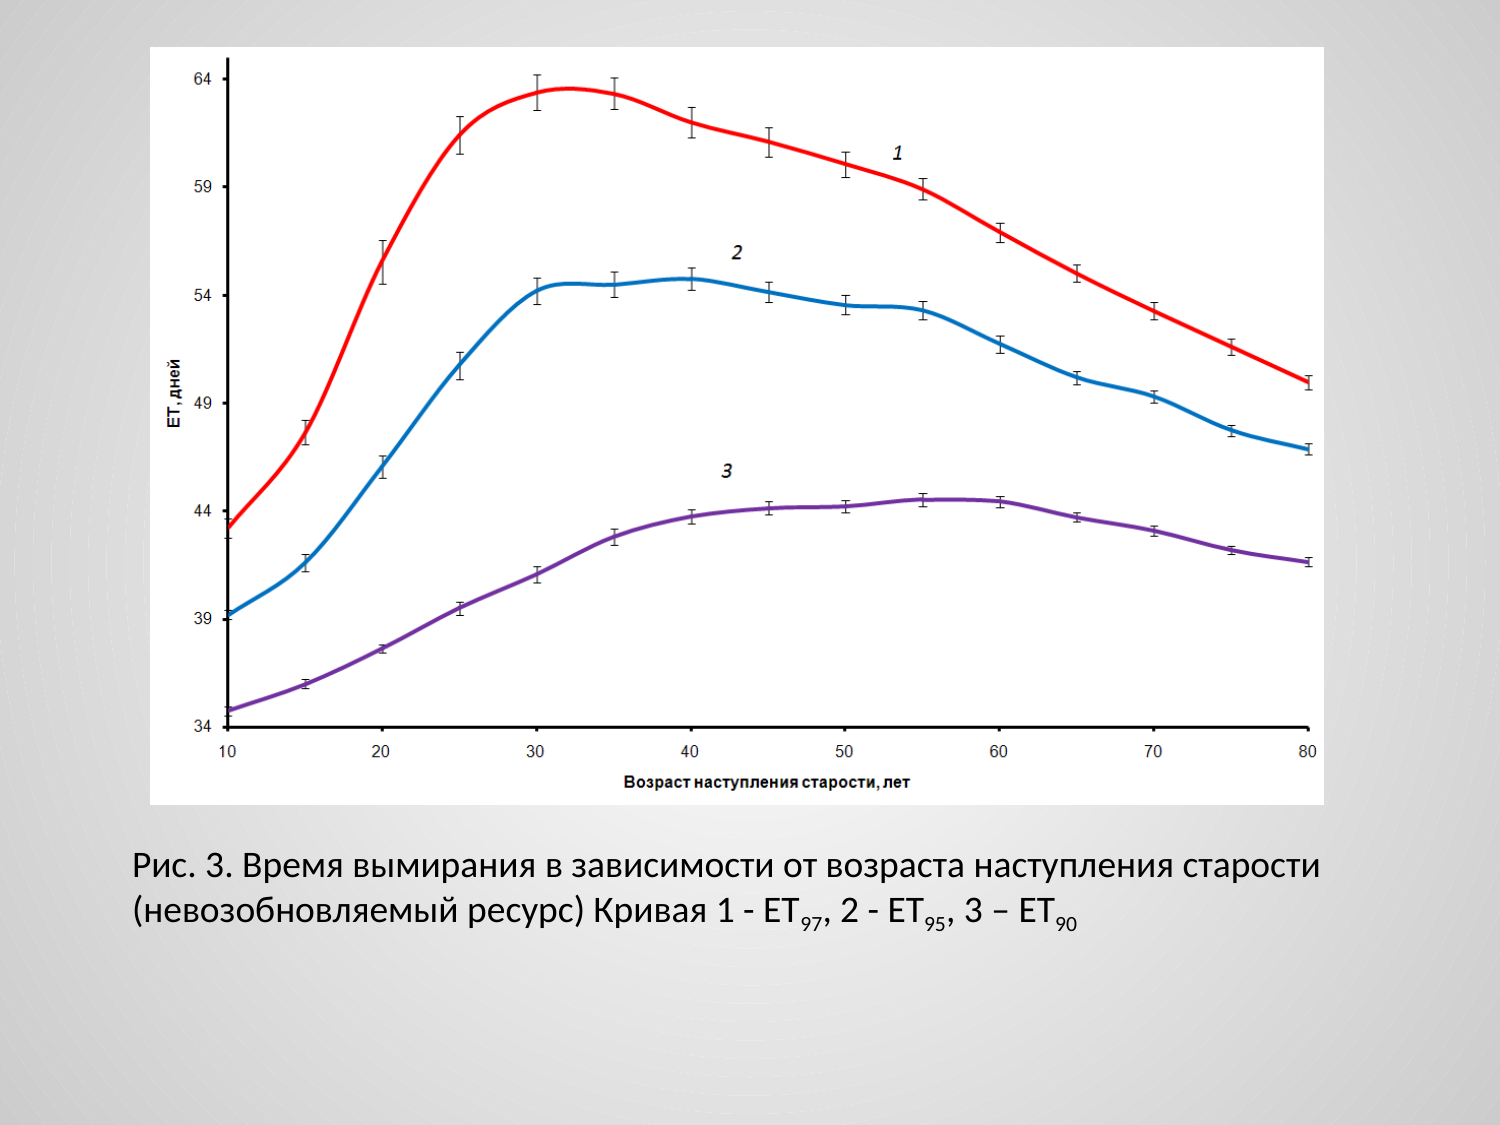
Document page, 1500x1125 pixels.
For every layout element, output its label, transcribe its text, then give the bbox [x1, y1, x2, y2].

picture [150, 46, 1324, 806]
text_box Рис. 3. Время вымирания в зависимости от возраста наступления старости (невозобновляемый ресурс) Кривая 1 - ET97, 2 - ET95, 3 – ET90 [117, 832, 1383, 938]
